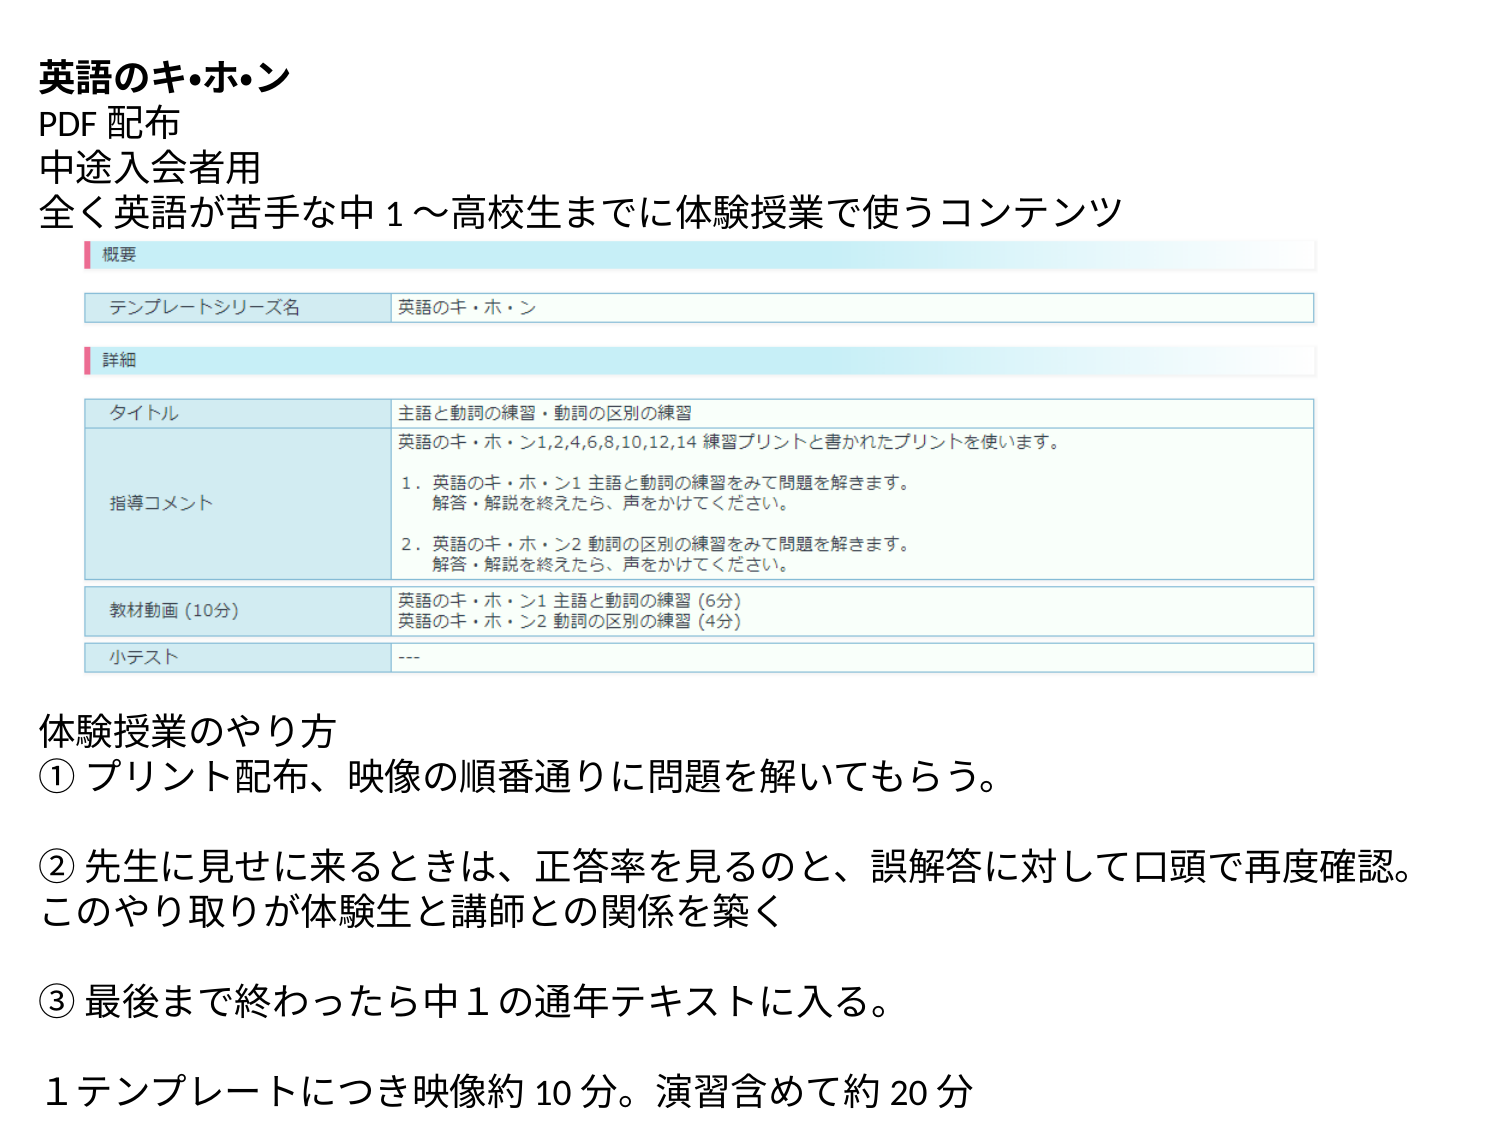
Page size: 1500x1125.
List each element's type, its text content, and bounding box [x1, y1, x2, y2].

picture [81, 234, 1318, 680]
text_box 英語のキ・ホ・ン PDF配布 中途入会者用 全く英語が苦手な中1～高校生までに体験授業で使うコンテンツ [23, 46, 1289, 242]
text_box 体験授業のやり方 ①プリント配布、映像の順番通りに問題を解いてもらう。 ②先生に見せに来るときは、正答率を見るのと、誤解答に対して口頭で再度確認。 このやり取りが体験生と講師との関係を築く ③最後まで終わったら中１の通年テキストに入る。 １テンプレートにつき映像約10分。演習含めて約20分 [23, 700, 1500, 1121]
